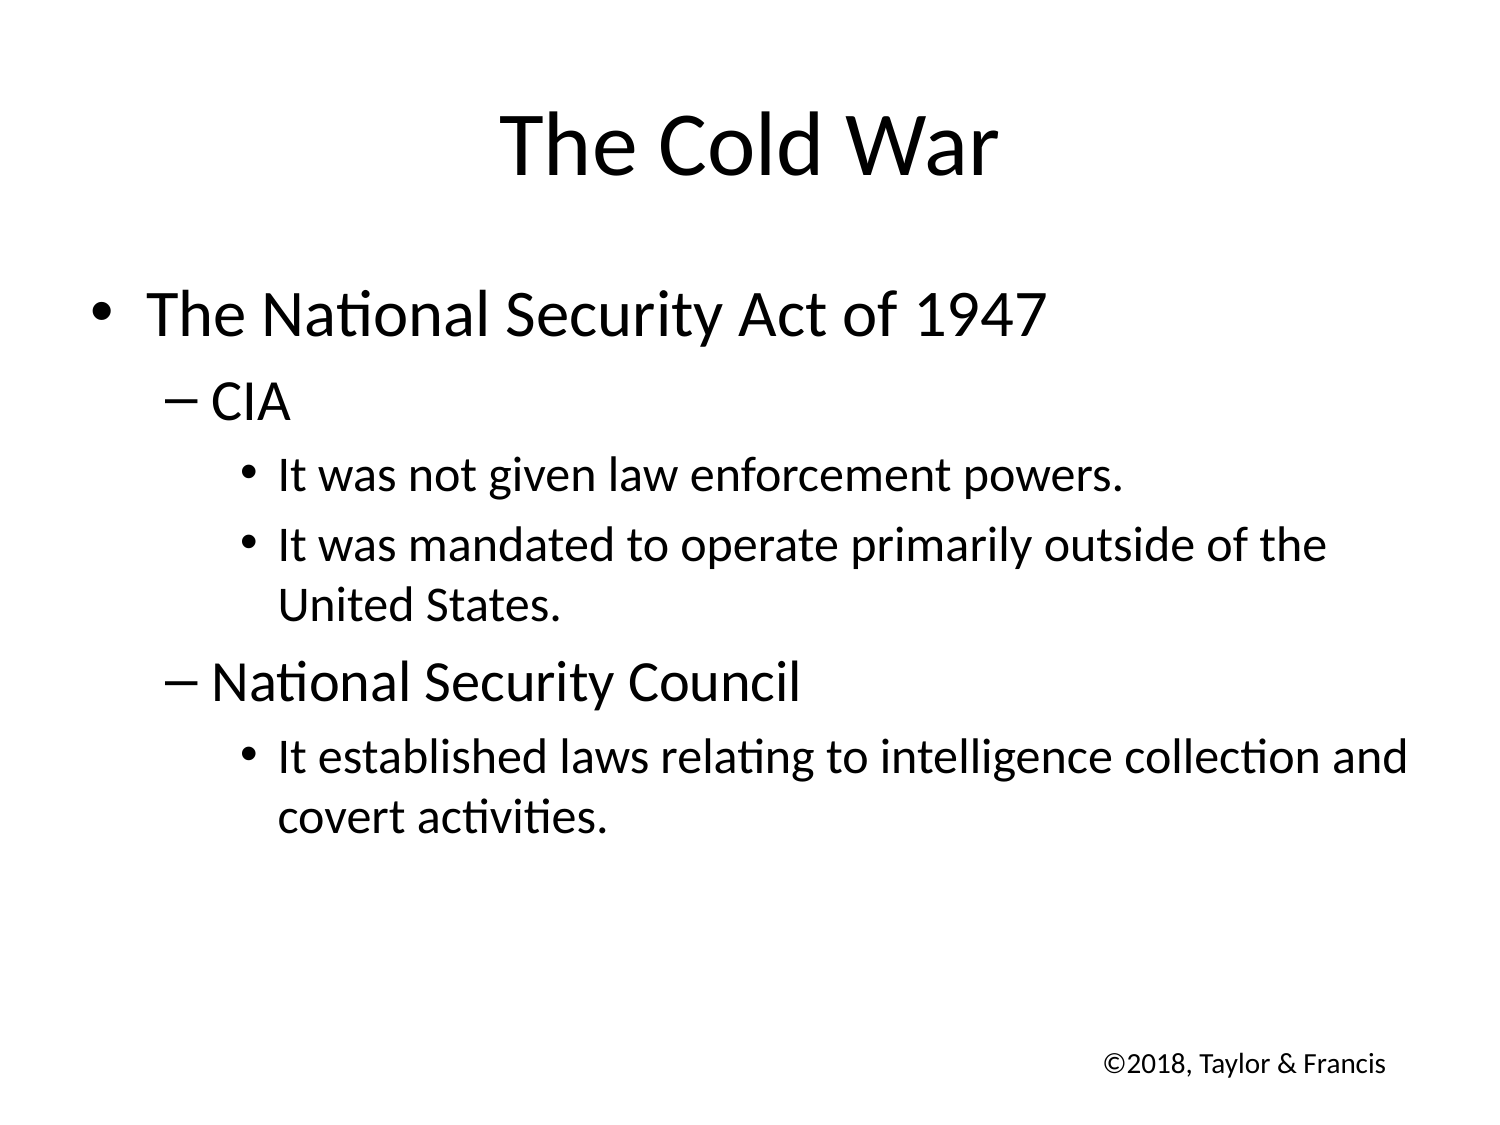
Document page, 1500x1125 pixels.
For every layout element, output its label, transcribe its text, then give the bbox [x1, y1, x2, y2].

title The Cold War [75, 45, 1425, 233]
text_box ©2018, Taylor & Francis [1087, 1037, 1463, 1082]
list The National Security Act of 1947 CIA It was not given law enforcement powers. It was mandated to operate primarily outside of the United States. National Security Council It established laws relating to intelligence collection and covert activities. [75, 262, 1425, 1005]
